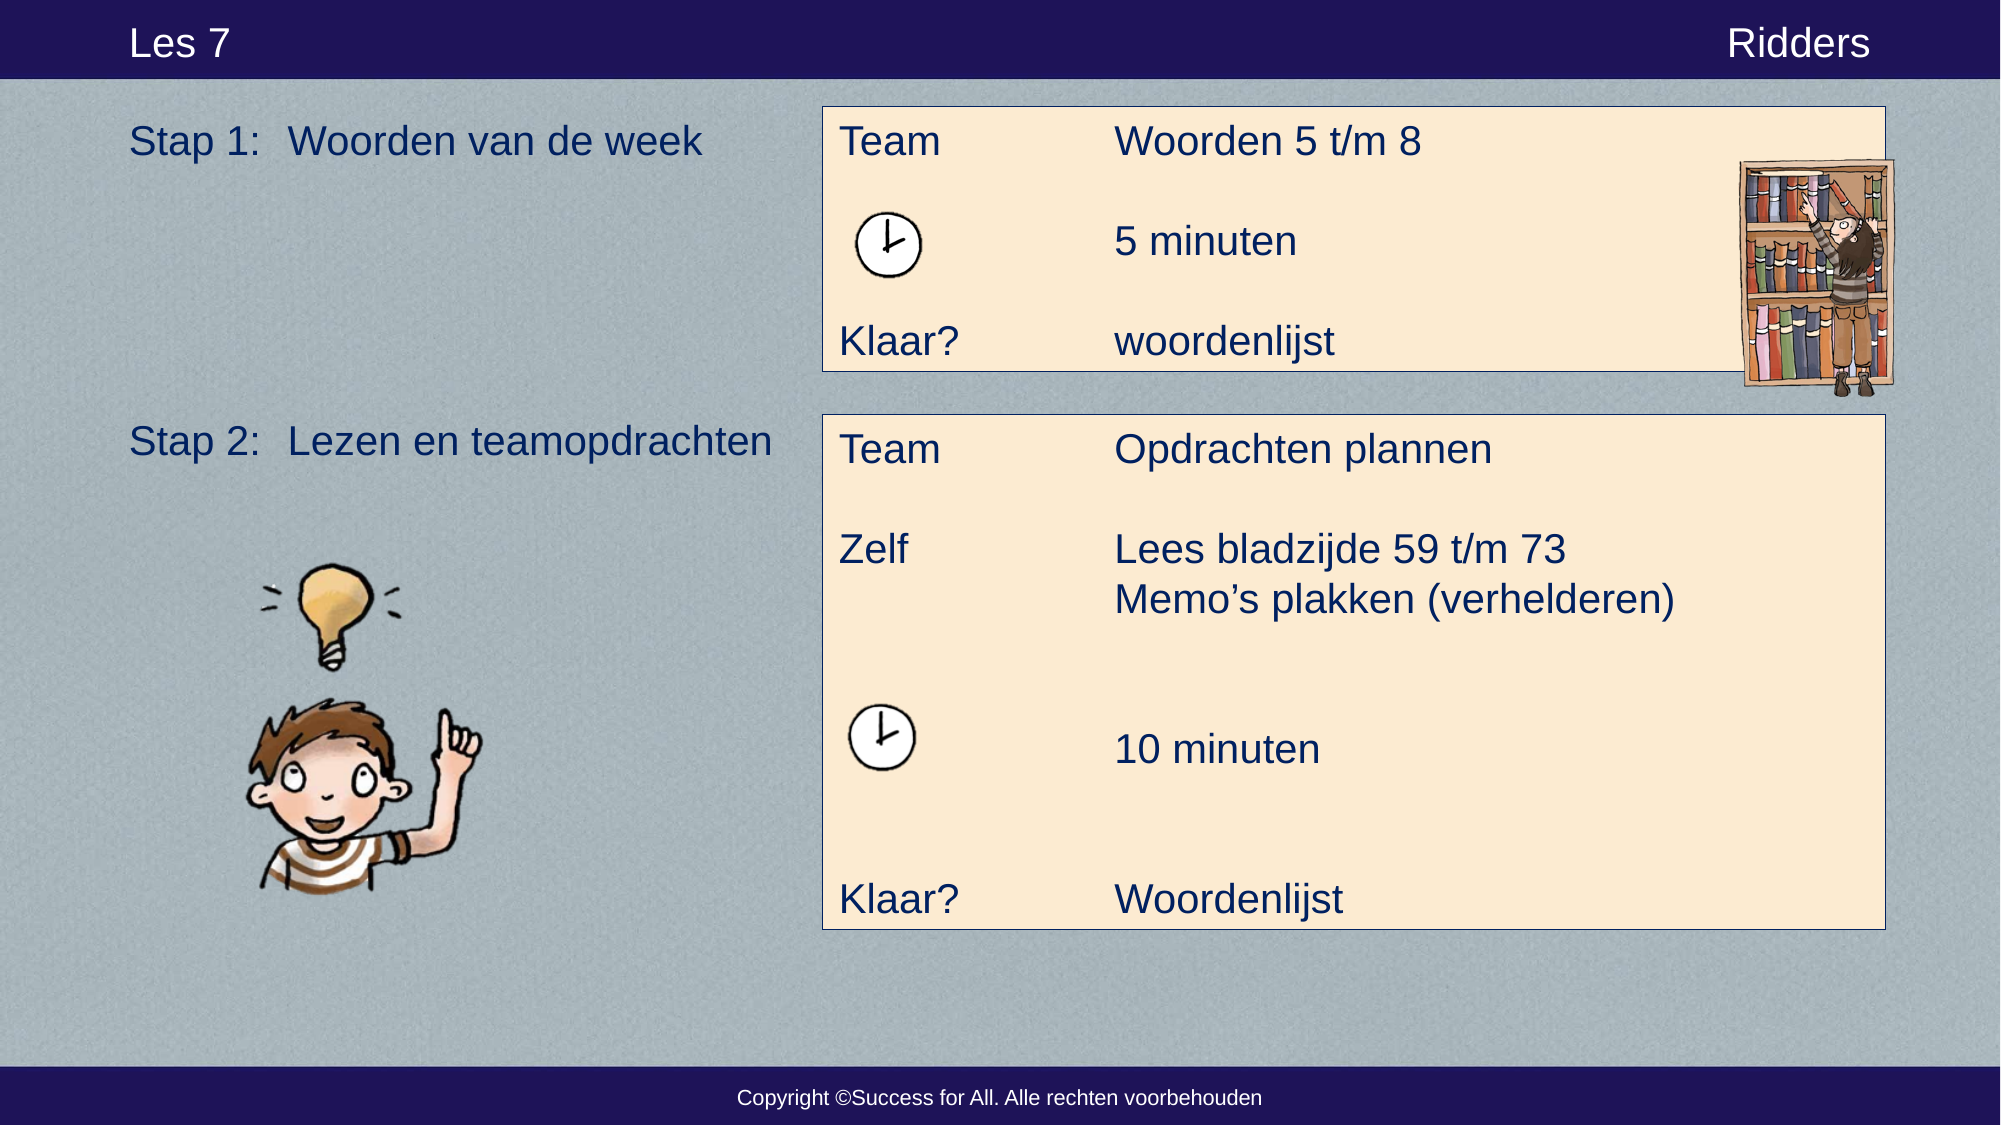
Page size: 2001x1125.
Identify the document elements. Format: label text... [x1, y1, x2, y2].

text_box Team Woorden 5 t/m 8 5 minuten Klaar? woordenlijst [822, 106, 1886, 372]
text_box Ridders [999, 8, 1886, 73]
text_box Team Opdrachten plannen Zelf Lees bladzijde 59 t/m 73 Memo’s plakken (verhelderen) 10 minuten Klaar? Woordenlijst [822, 414, 1886, 930]
text_box Copyright ©Success for All. Alle rechten voorbehouden [0, 1076, 2000, 1125]
text_box Les 7 [114, 8, 354, 73]
text_box Stap 1: Woorden van de week Stap 2: Lezen en teamopdrachten [114, 106, 907, 522]
picture [0, 0, 2001, 1125]
